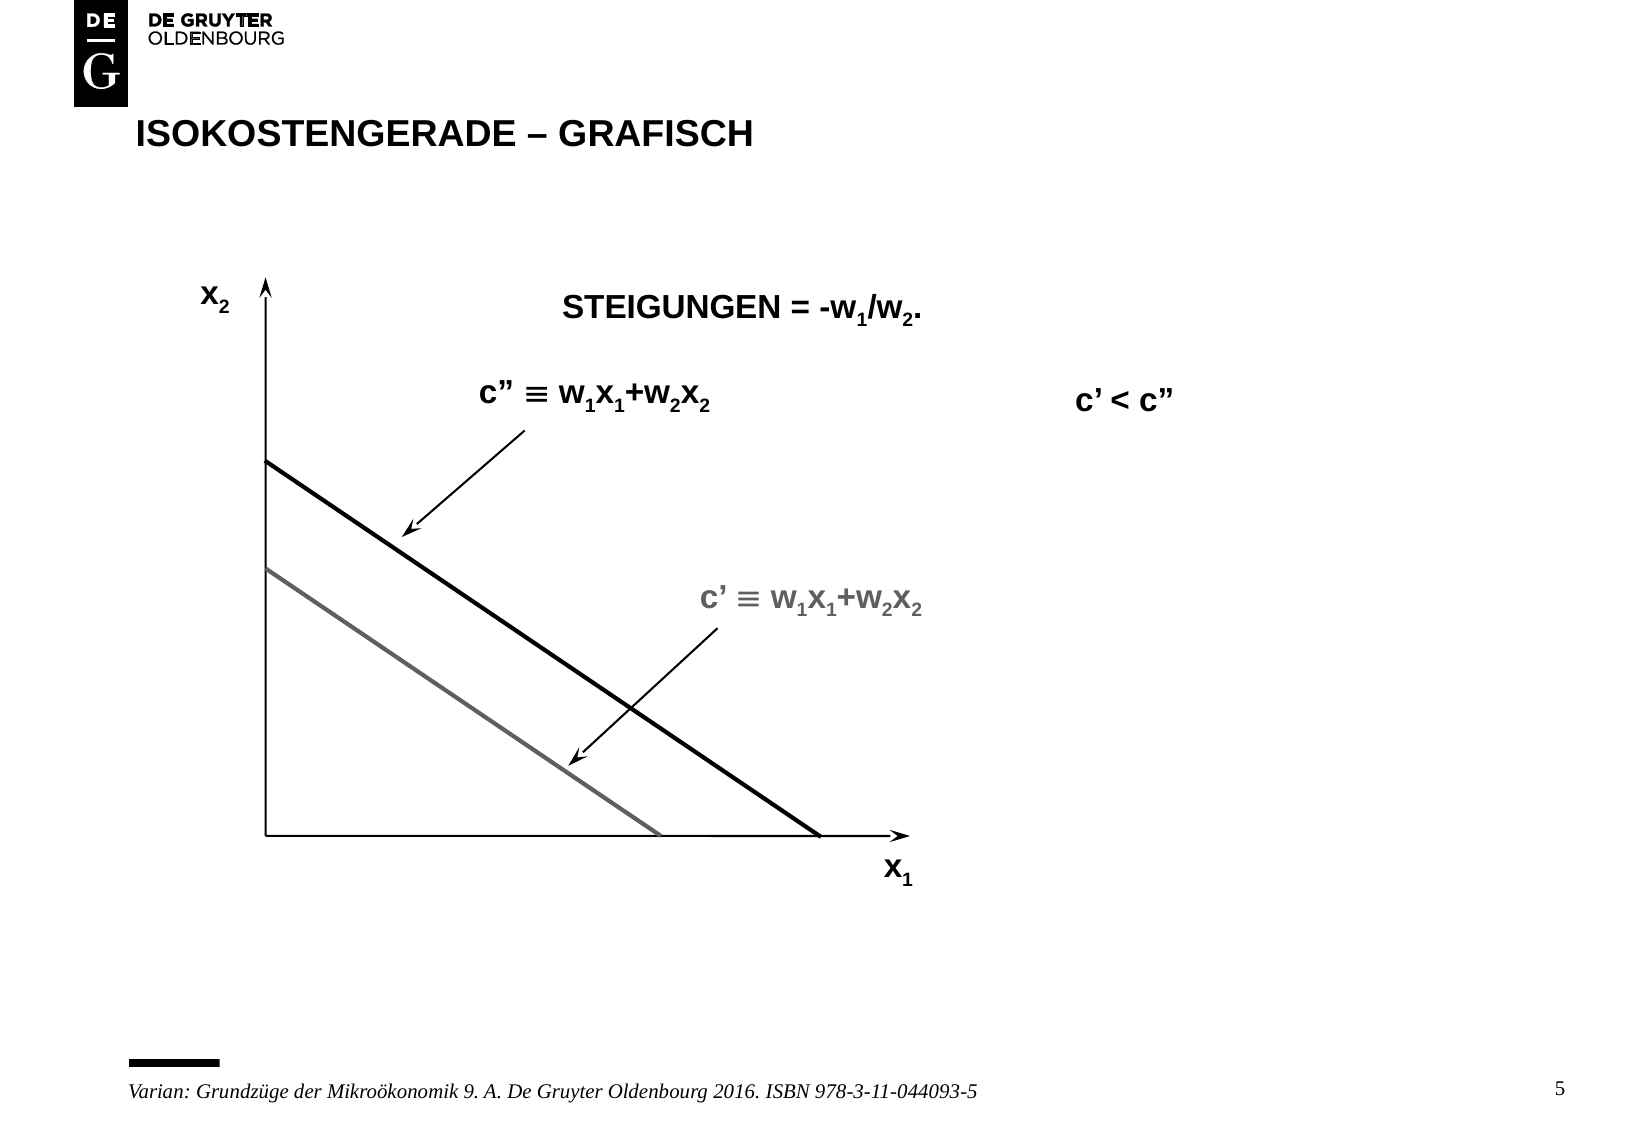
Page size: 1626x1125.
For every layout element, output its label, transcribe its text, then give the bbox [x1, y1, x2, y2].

text_box [568, 747, 588, 766]
text_box c” º w1x1+w2x2 [463, 363, 726, 424]
text_box STEIGUNGEN = -w1/w2. [547, 277, 938, 338]
text_box c’ < c” [1060, 370, 1190, 426]
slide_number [128, 1077, 1539, 1108]
text_box [401, 518, 422, 538]
text_box x1 [868, 836, 929, 898]
text_box [259, 277, 272, 298]
text_box [889, 829, 911, 836]
text_box x2 [185, 263, 246, 325]
slide_number 5 [1554, 1074, 1614, 1104]
text_box c’ º w1x1+w2x2 [684, 567, 938, 629]
title ISOKOSTENGERADE – GRAFISCH [135, 108, 1563, 157]
